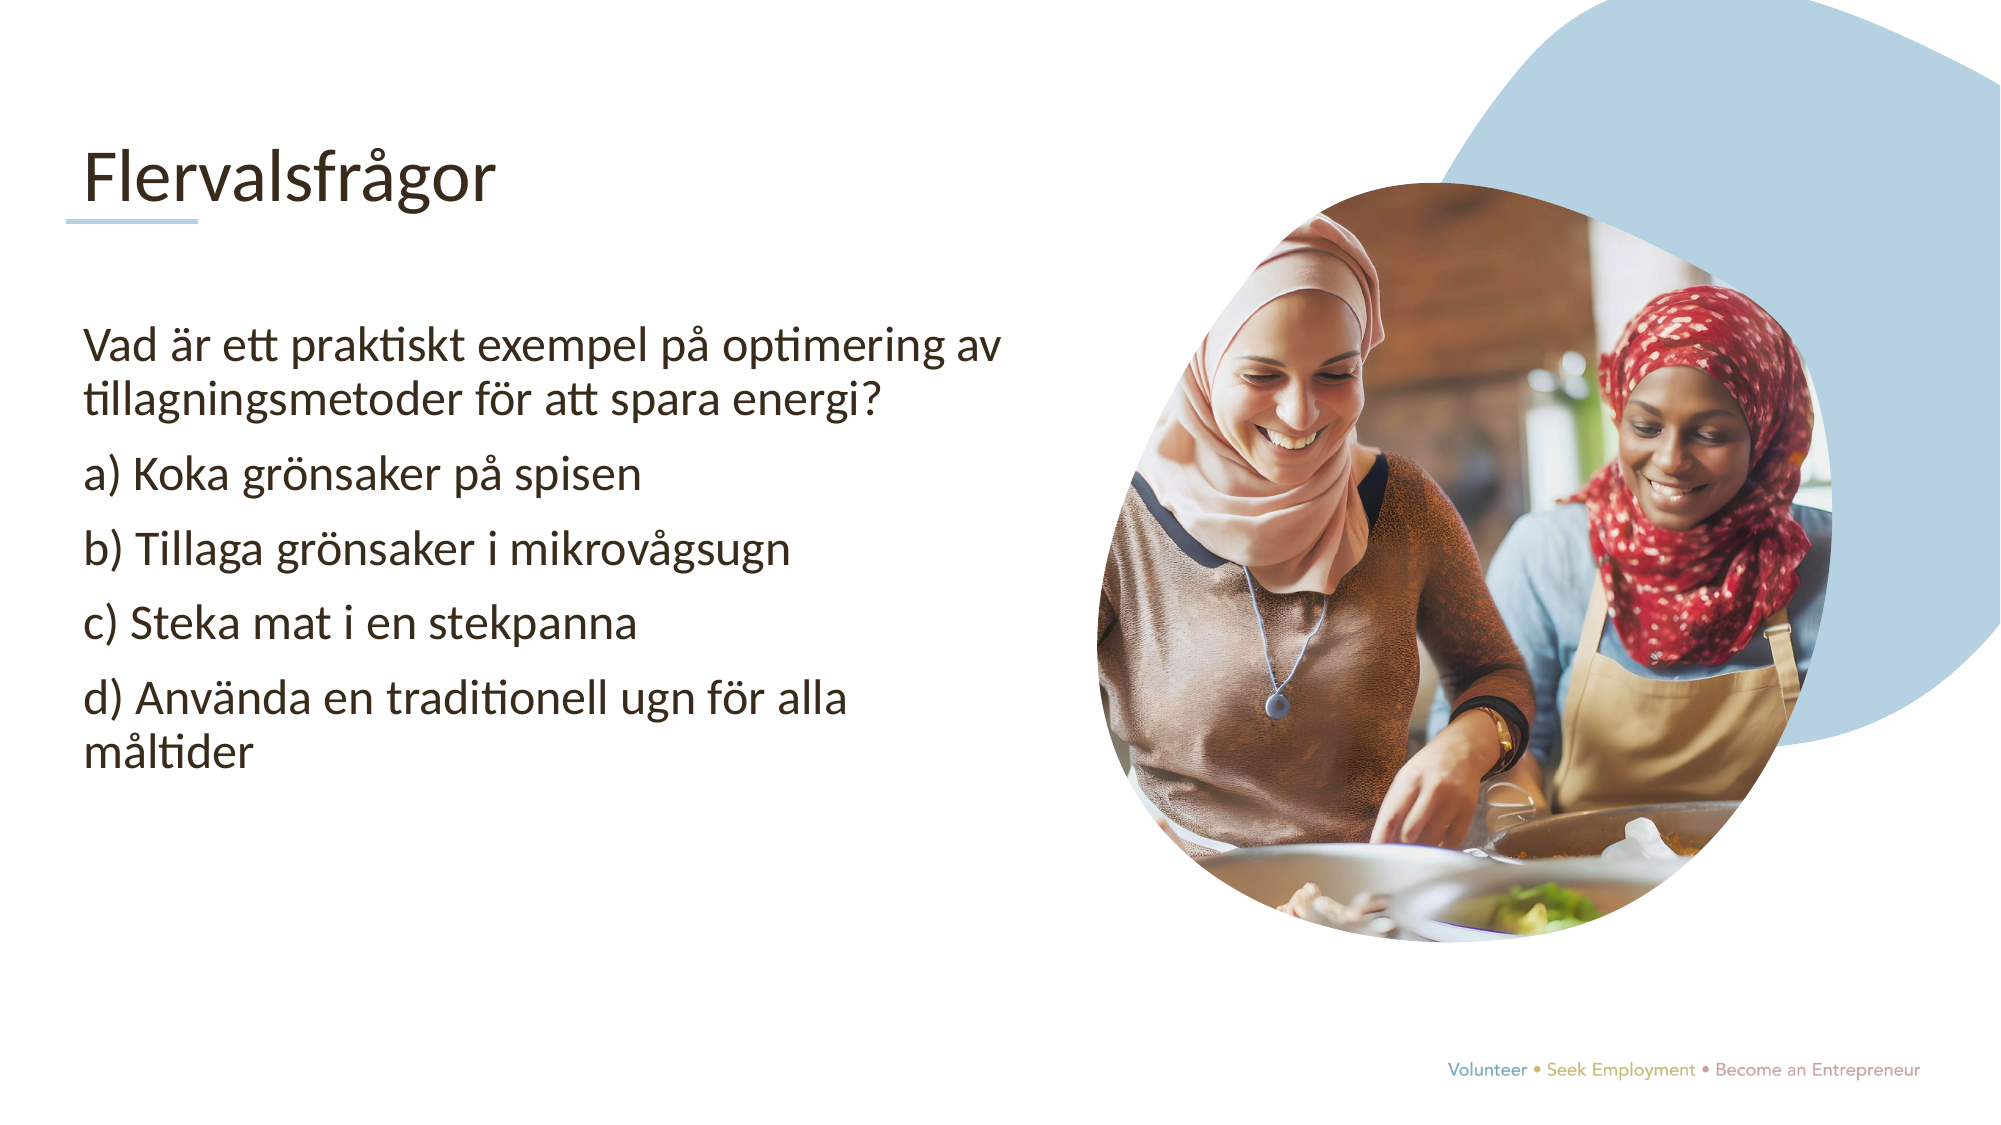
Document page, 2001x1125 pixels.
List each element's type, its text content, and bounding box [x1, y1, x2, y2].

text_box Flervalsfrågor [68, 129, 903, 356]
picture [1418, 1046, 1971, 1103]
picture [1097, 182, 1833, 943]
text_box Vad är ett praktiskt exempel på optimering av tillagningsmetoder för att spara energi? a) Koka grönsaker på spisen b) Tillaga grönsaker i mikrovågsugn c) Steka mat i en stekpanna d) Använda en traditionell ugn för alla måltider [68, 311, 1035, 1071]
